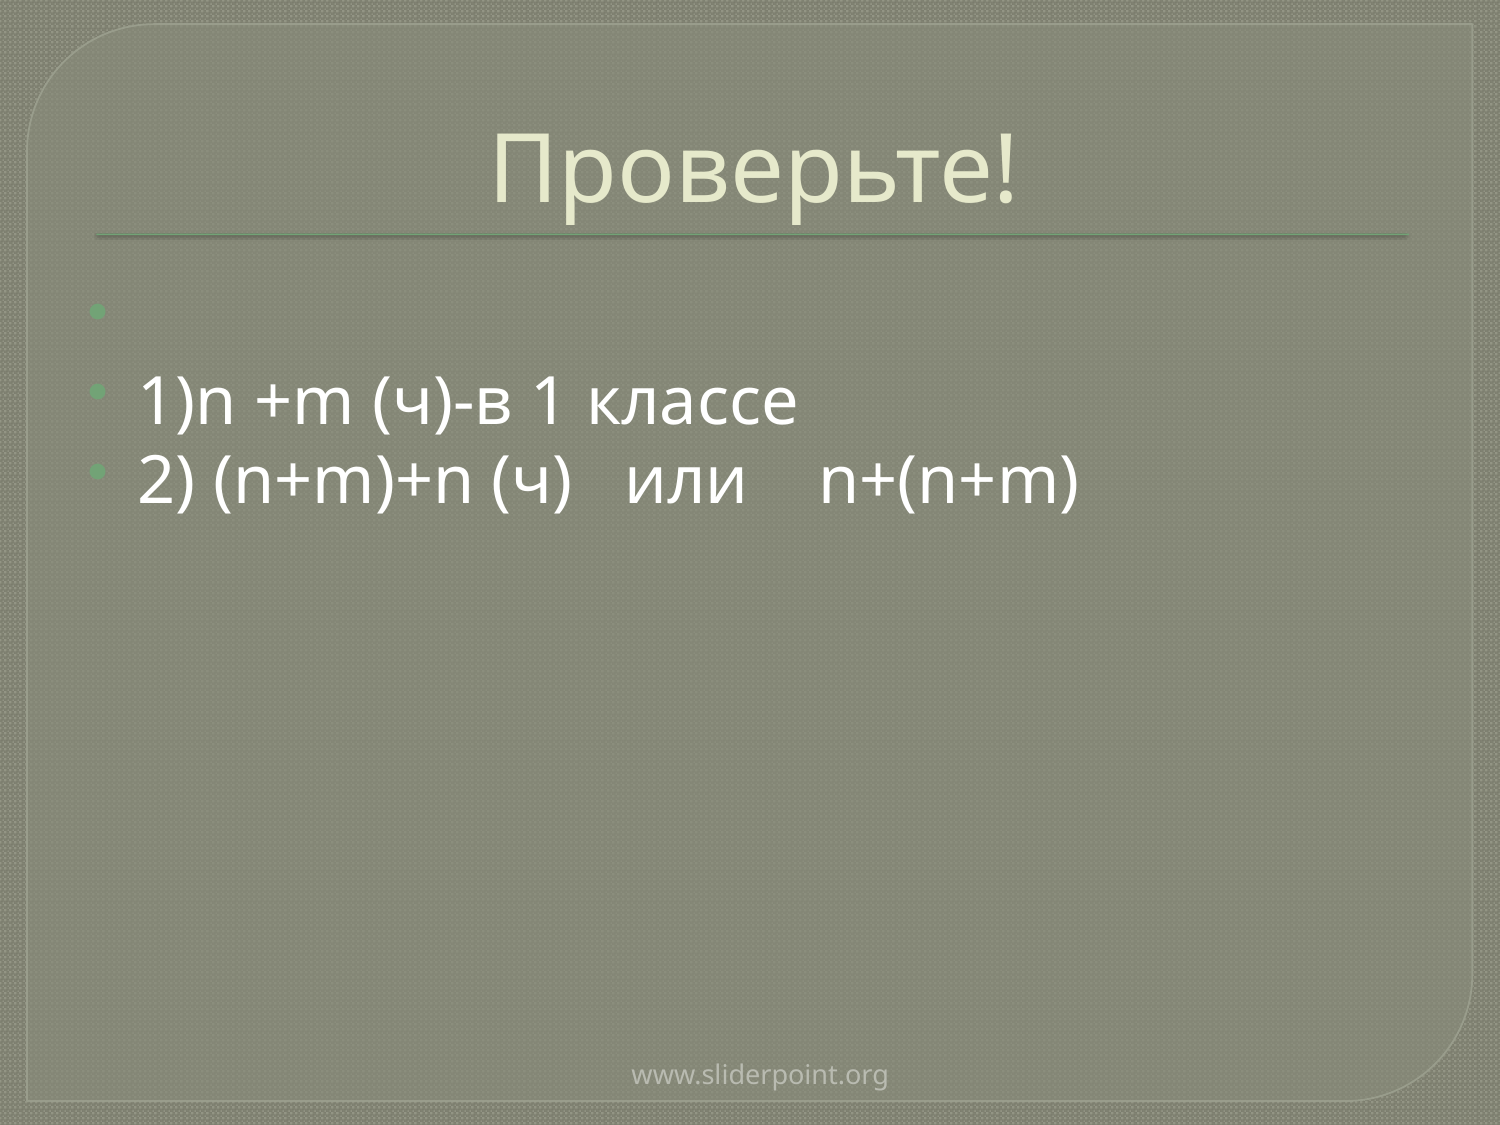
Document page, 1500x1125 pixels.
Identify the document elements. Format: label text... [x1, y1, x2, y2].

title Проверьте! [75, 41, 1425, 230]
list 1)n +m (ч)-в 1 классе 2) (n+m)+n (ч) или n+(n+m) [75, 270, 1425, 1013]
footer www.sliderpoint.org [212, 1050, 904, 1095]
